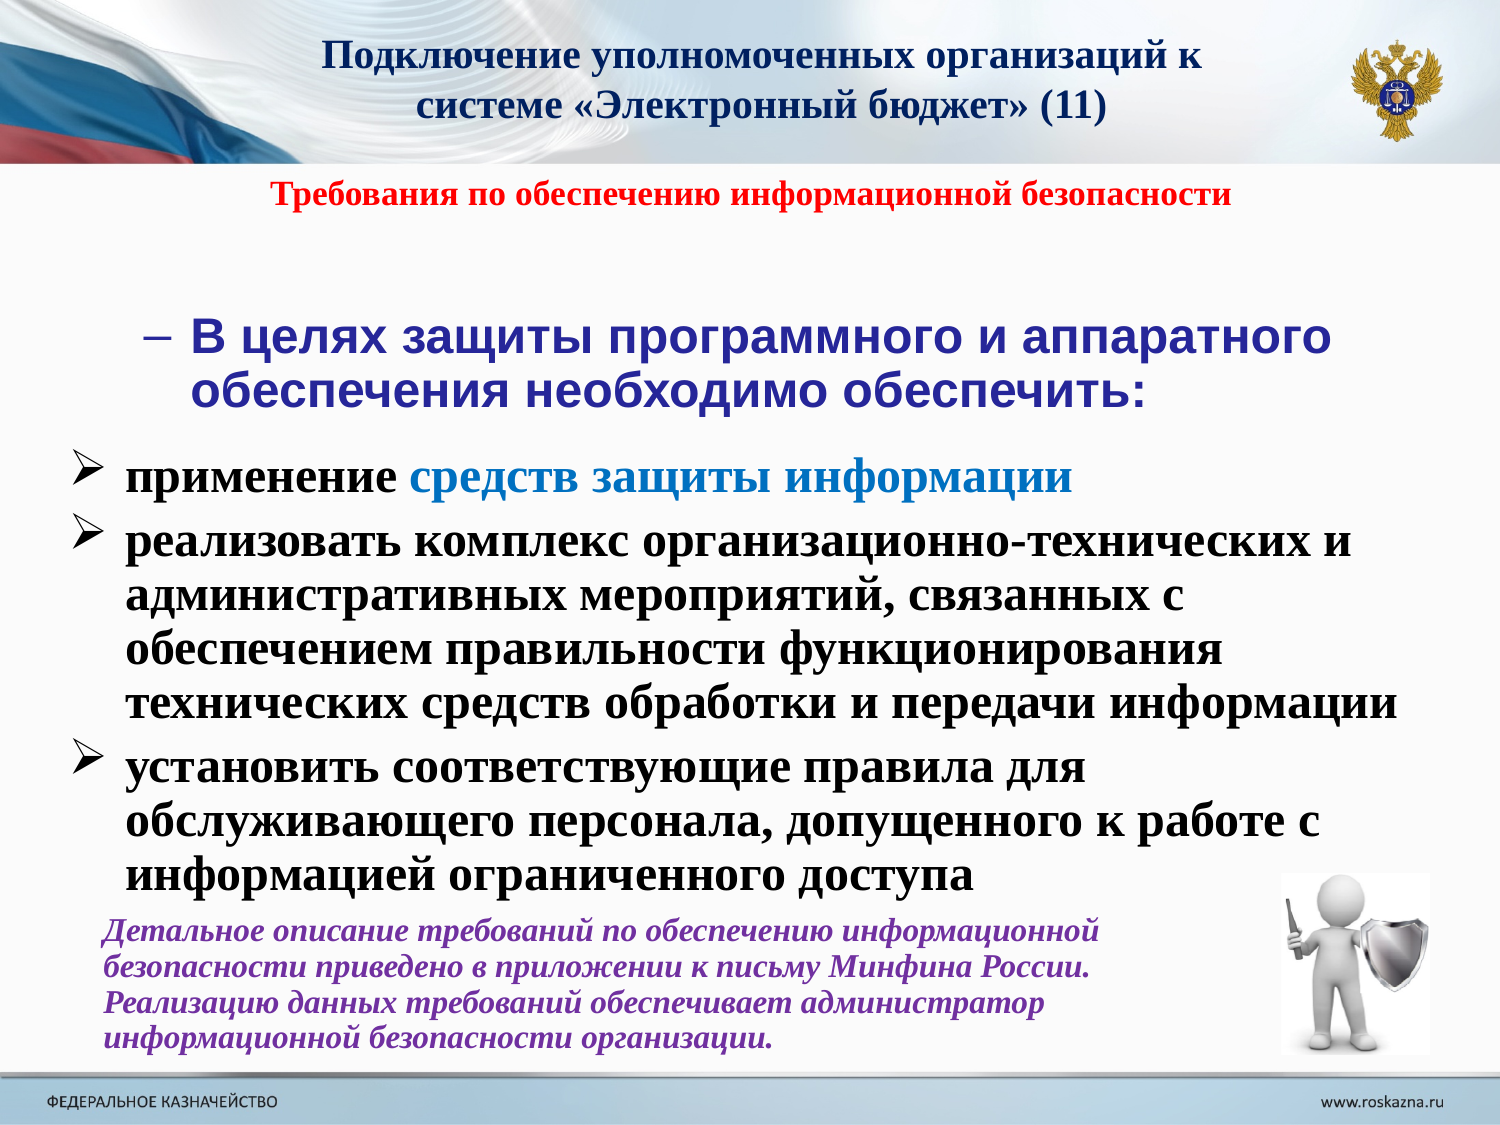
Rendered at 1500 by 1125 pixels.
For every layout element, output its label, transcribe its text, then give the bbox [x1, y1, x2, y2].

text_box Подключение уполномоченных организаций к системе «Электронный бюджет» (11) [265, 19, 1258, 134]
subtitle В целях защиты программного и аппаратного обеспечения необходимо обеспечить: применение средств защиты информации реализовать комплекс организационно-технических и административных мероприятий, связанных с обеспечением правильности функционирования технических средств обработки и передачи информации установить соответствующие правила для обслуживающего персонала, допущенного к работе с информацией ограниченного доступа [53, 302, 1460, 894]
text_box Детальное описание требований по обеспечению информационной безопасности приведено в приложении к письму Минфина России. Реализацию данных требований обеспечивает администратор информационной безопасности организации. [88, 904, 1270, 1093]
picture [0, 0, 1500, 1125]
text_box Требования по обеспечению информационной безопасности [53, 162, 1449, 279]
